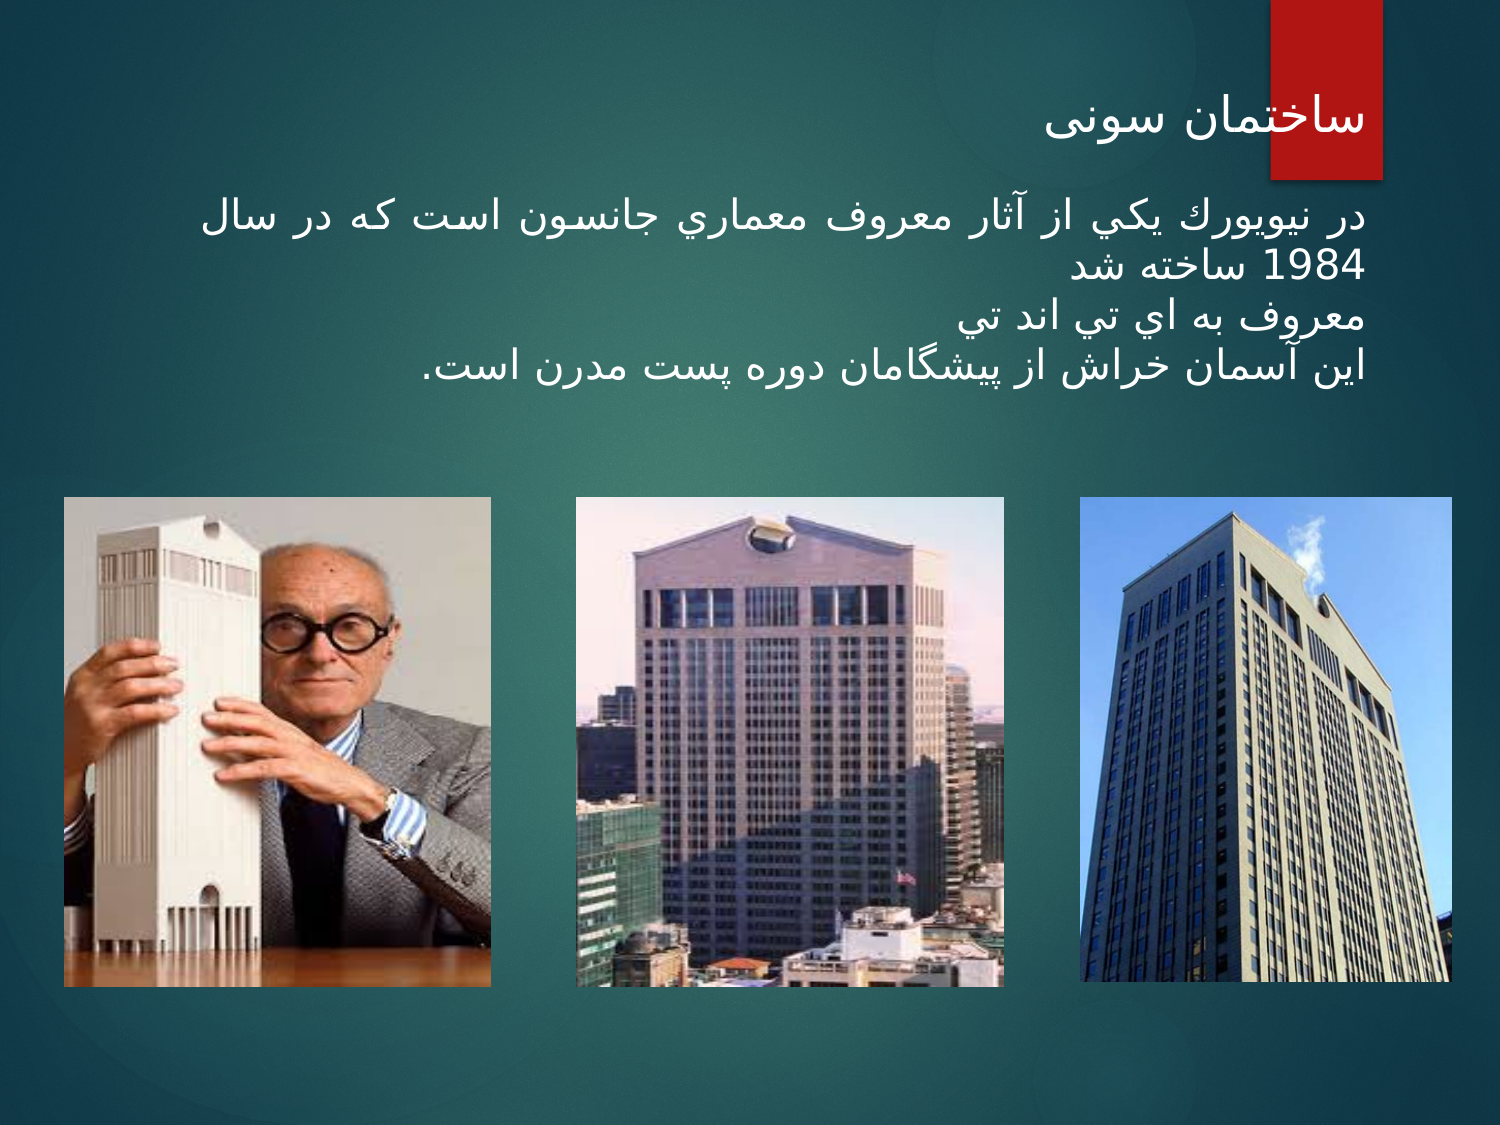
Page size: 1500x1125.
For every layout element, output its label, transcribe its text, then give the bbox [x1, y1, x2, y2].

text_box ساختمان سونی در نيويورك يكي از آثار معروف معماري جانسون است كه در سال 1984 ساخته شد معروف به اي تي اند تي اين آسمان خراش از پيشگامان دوره پست مدرن است. [183, 75, 1382, 396]
picture [575, 497, 1004, 987]
picture [64, 497, 491, 987]
picture [1080, 497, 1452, 982]
